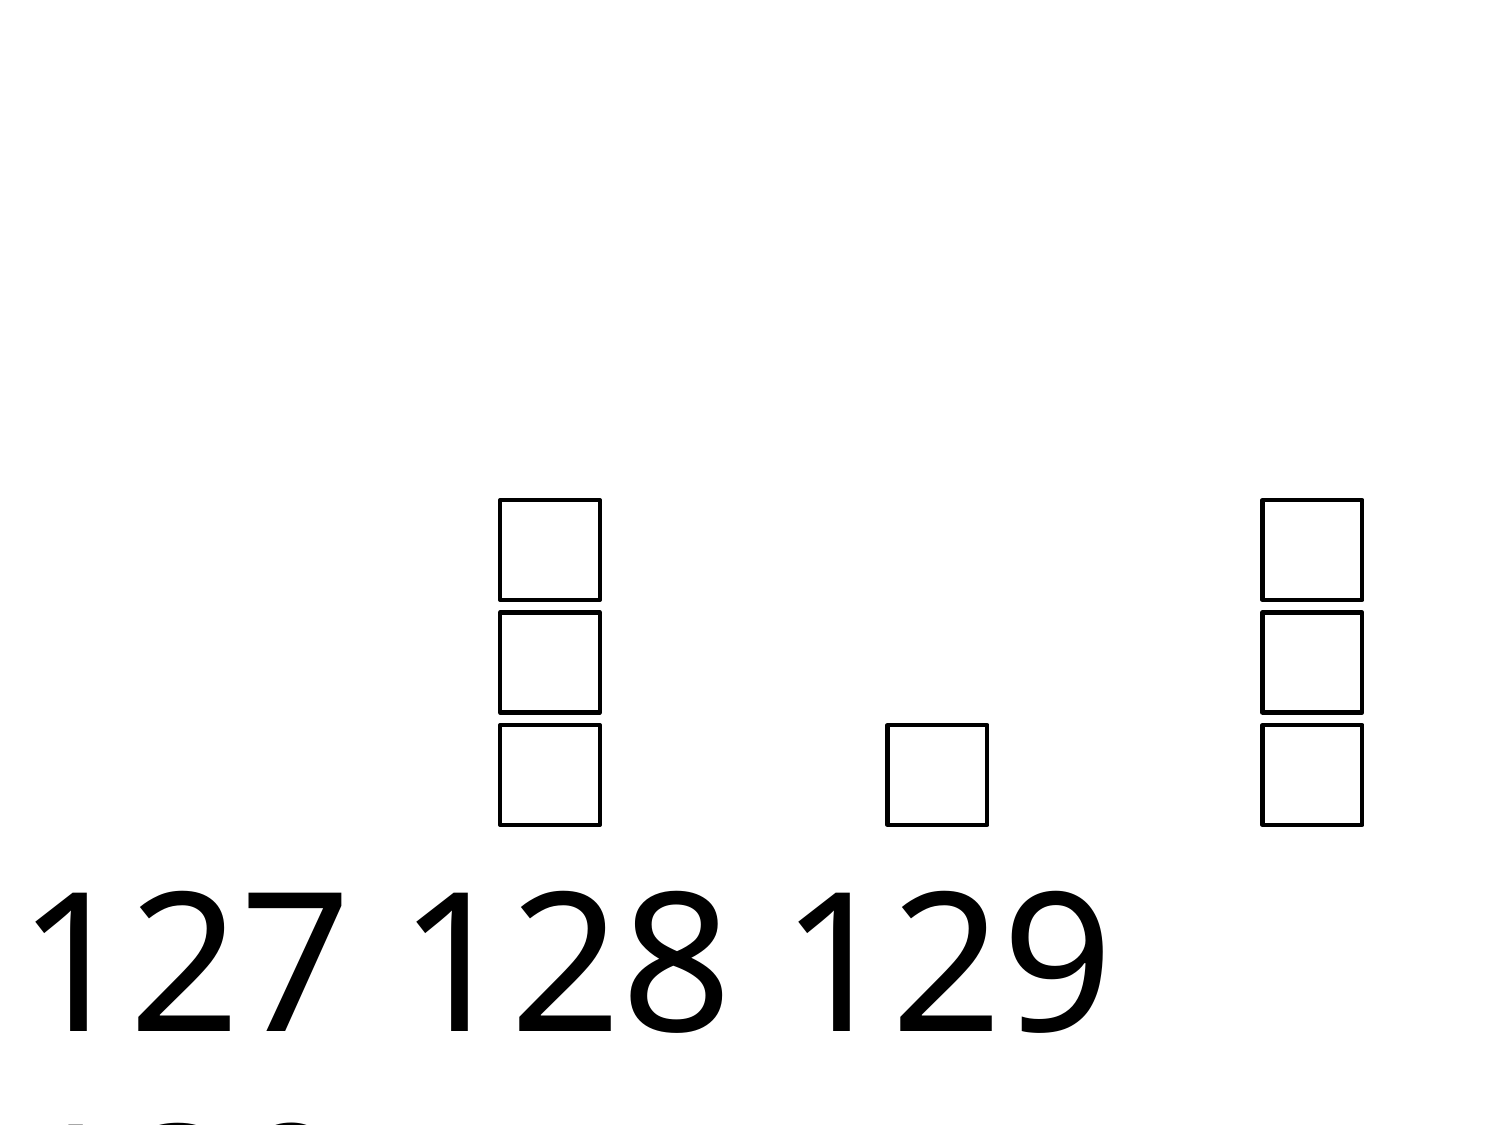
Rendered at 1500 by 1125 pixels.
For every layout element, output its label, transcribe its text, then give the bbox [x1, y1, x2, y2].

text_box 127 128 129 130 [0, 829, 1500, 1125]
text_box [1262, 499, 1363, 826]
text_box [499, 499, 601, 826]
text_box [885, 723, 989, 827]
